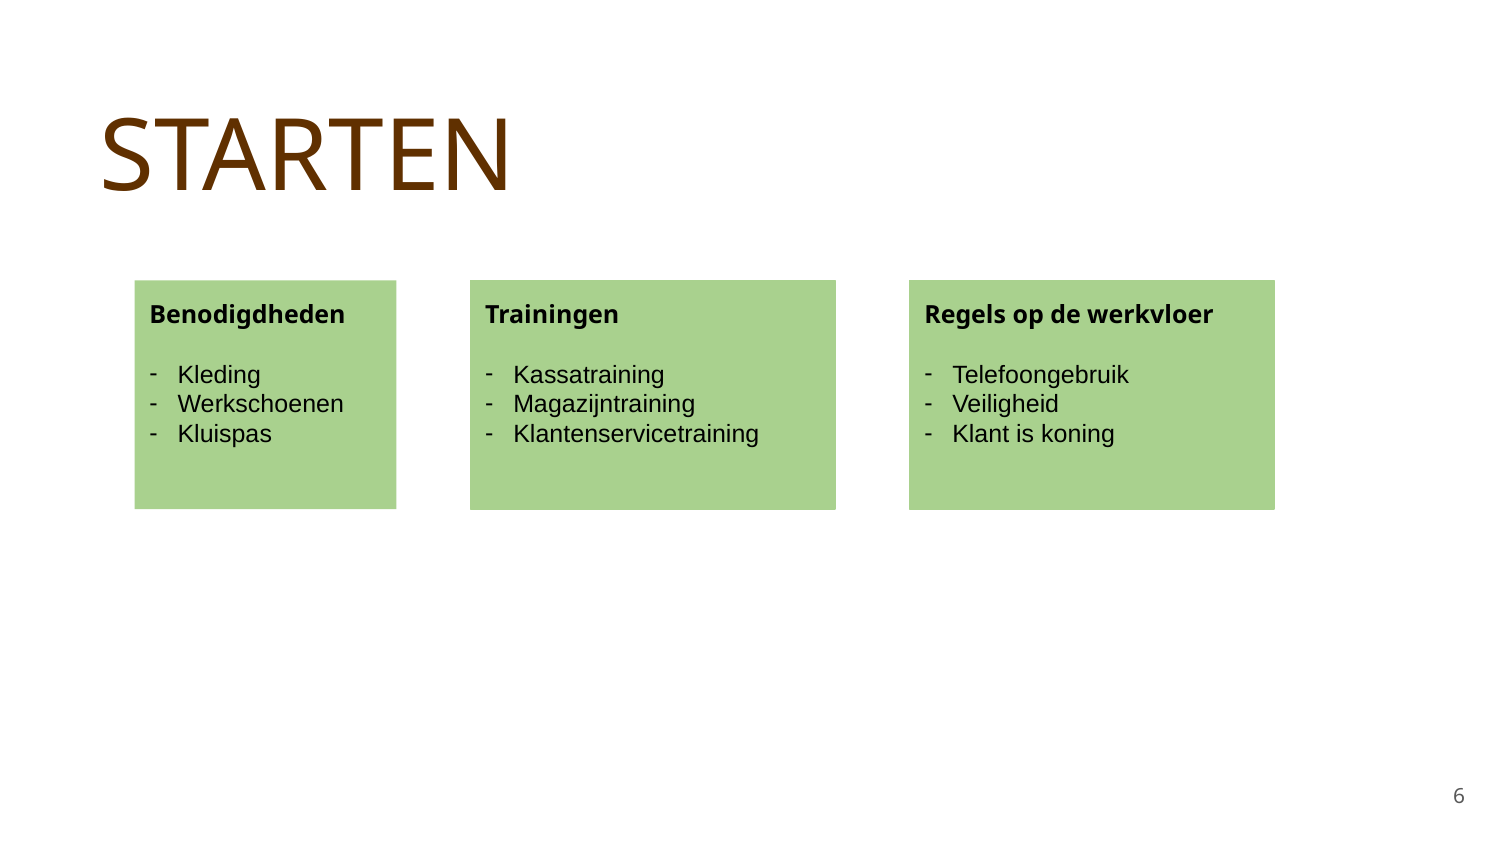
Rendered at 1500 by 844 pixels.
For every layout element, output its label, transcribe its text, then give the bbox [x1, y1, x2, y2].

text_box Regels op de werkvloer Telefoongebruik Veiligheid Klant is koning [907, 278, 1276, 511]
text_box Benodigdheden Kleding Werkschoenen Kluispas [132, 278, 398, 511]
slide_number 6 [1389, 764, 1480, 830]
text_box STARTEN [84, 78, 709, 226]
text_box Trainingen Kassatraining Magazijntraining Klantenservicetraining [468, 278, 837, 511]
